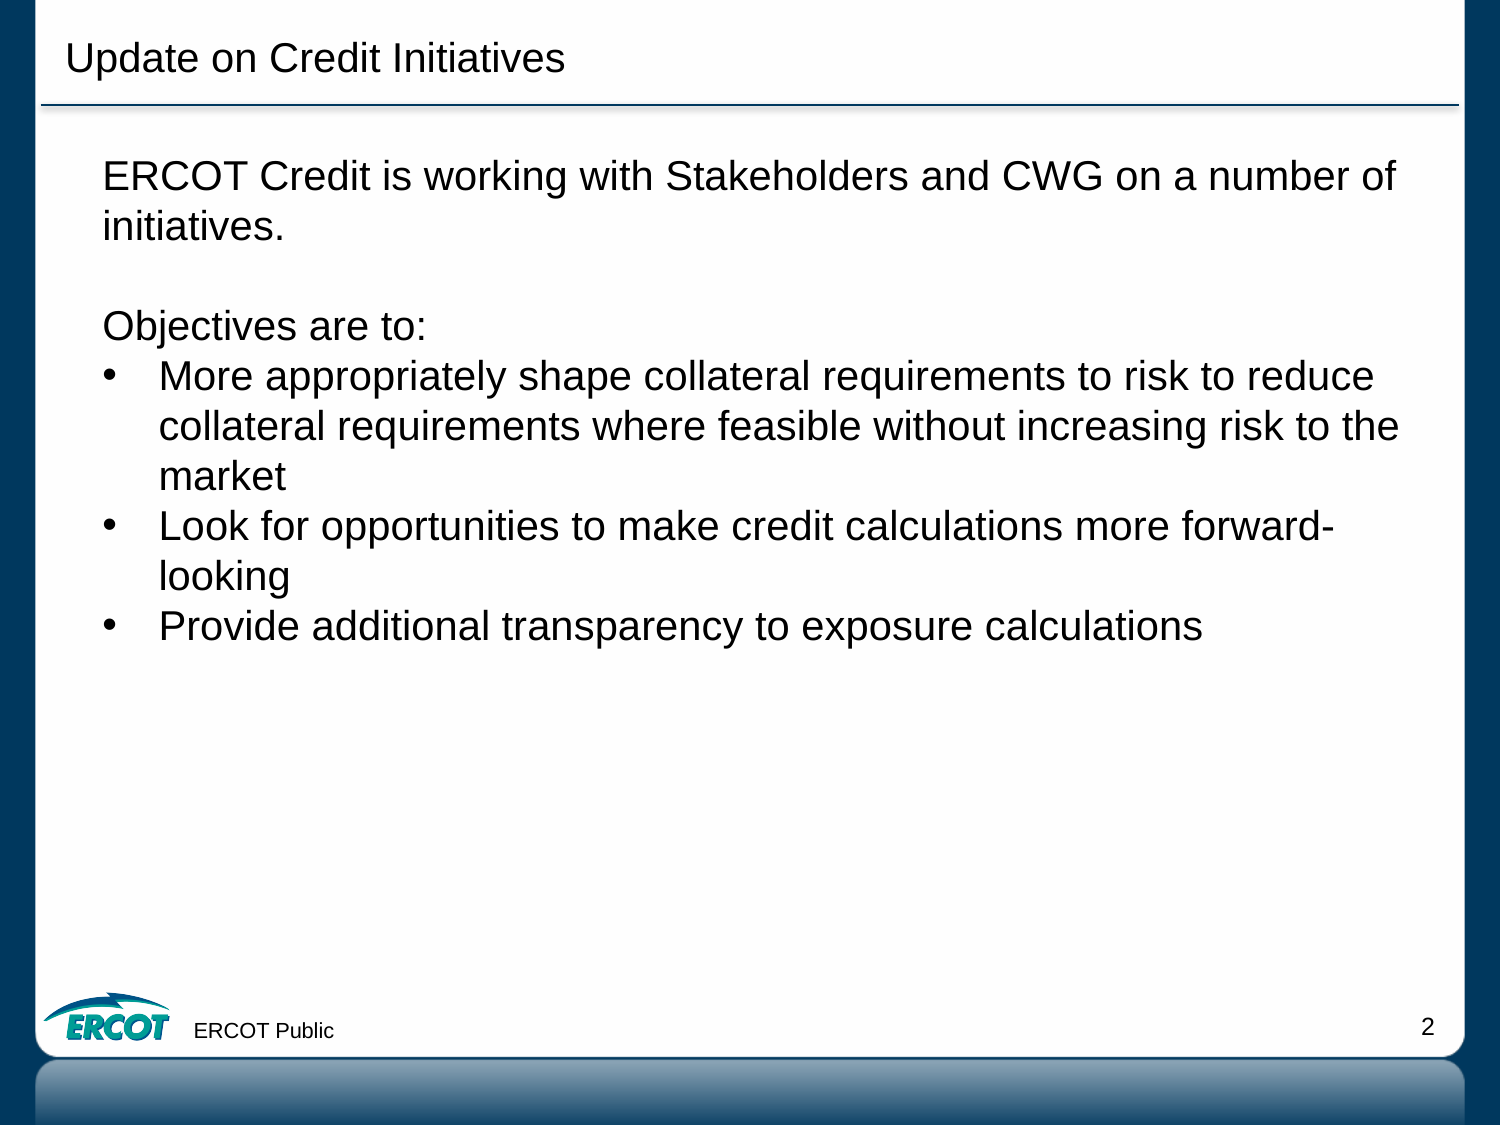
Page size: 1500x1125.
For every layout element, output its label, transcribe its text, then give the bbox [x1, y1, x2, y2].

text_box ERCOT Public [178, 1009, 1306, 1051]
text_box ERCOT Credit is working with Stakeholders and CWG on a number of initiatives. Objectives are to: More appropriately shape collateral requirements to risk to reduce collateral requirements where feasible without increasing risk to the market Look for opportunities to make credit calculations more forward-looking Provide additional transparency to exposure calculations [87, 141, 1425, 657]
picture [35, 0, 1465, 1125]
text_box Update on Credit Initiatives [49, 0, 1488, 111]
